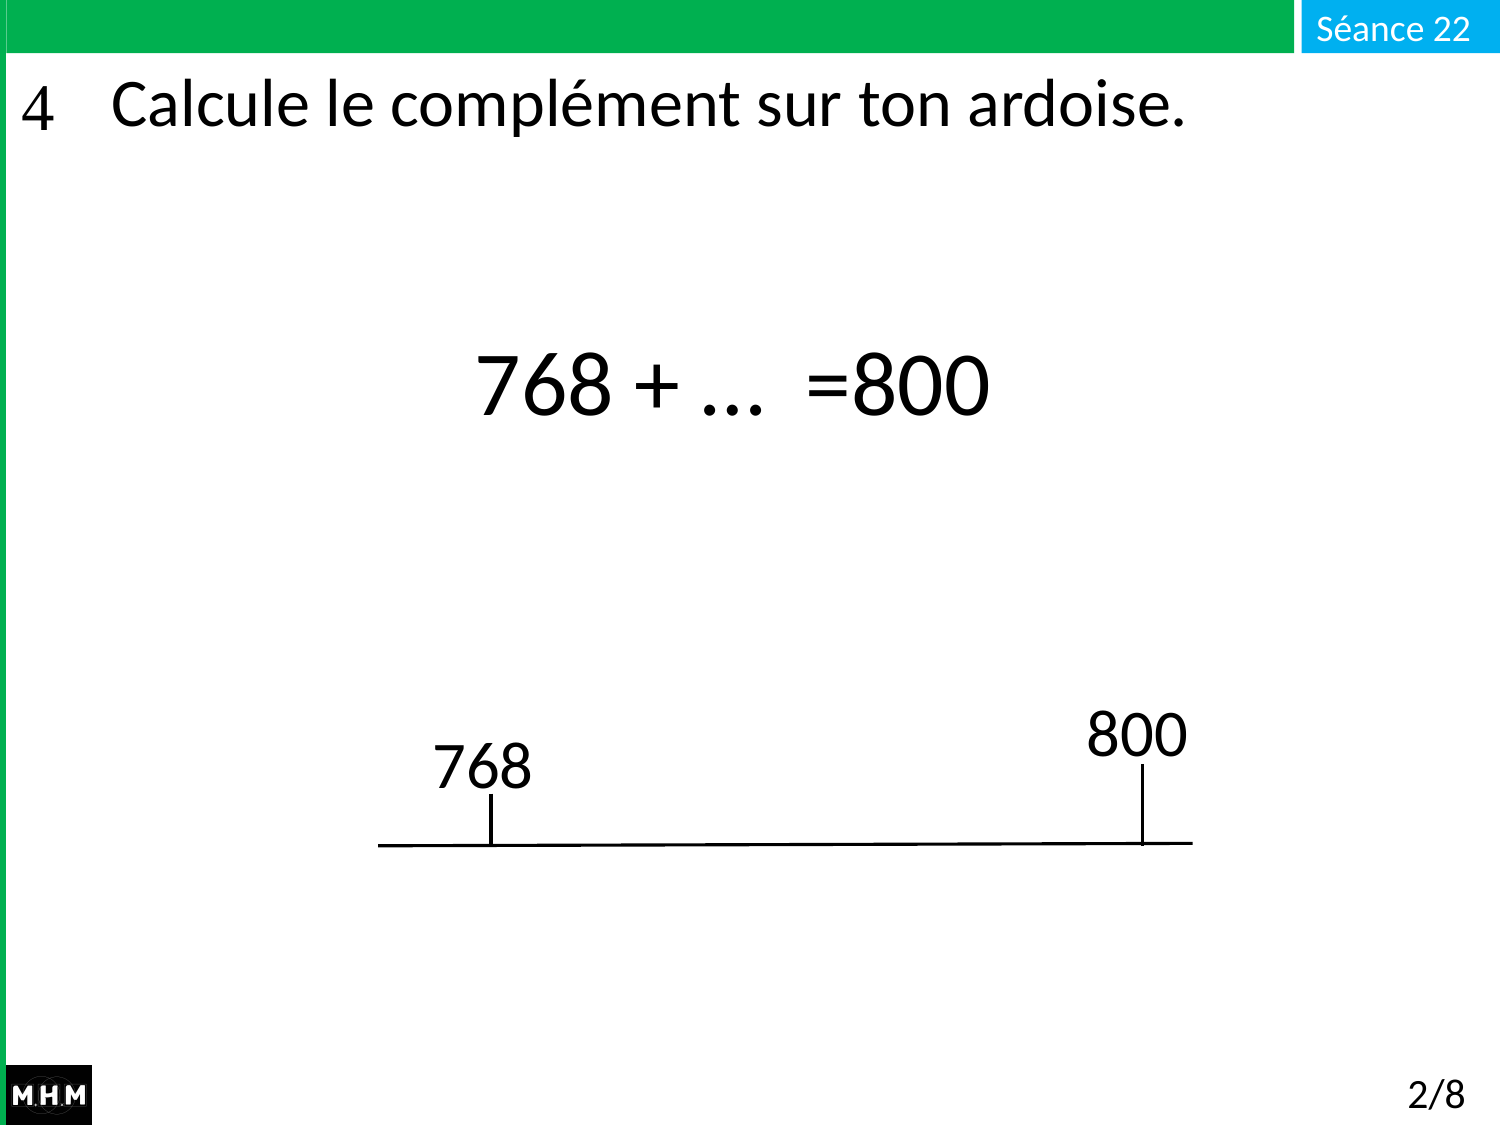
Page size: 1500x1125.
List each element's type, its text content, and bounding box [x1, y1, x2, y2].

list 2/8 [1373, 1064, 1500, 1125]
title Calcule le complément sur ton ardoise. [96, 60, 1391, 150]
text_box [378, 682, 1254, 847]
text_box 768 + … =800 [413, 316, 1033, 442]
picture [6, 1065, 92, 1125]
